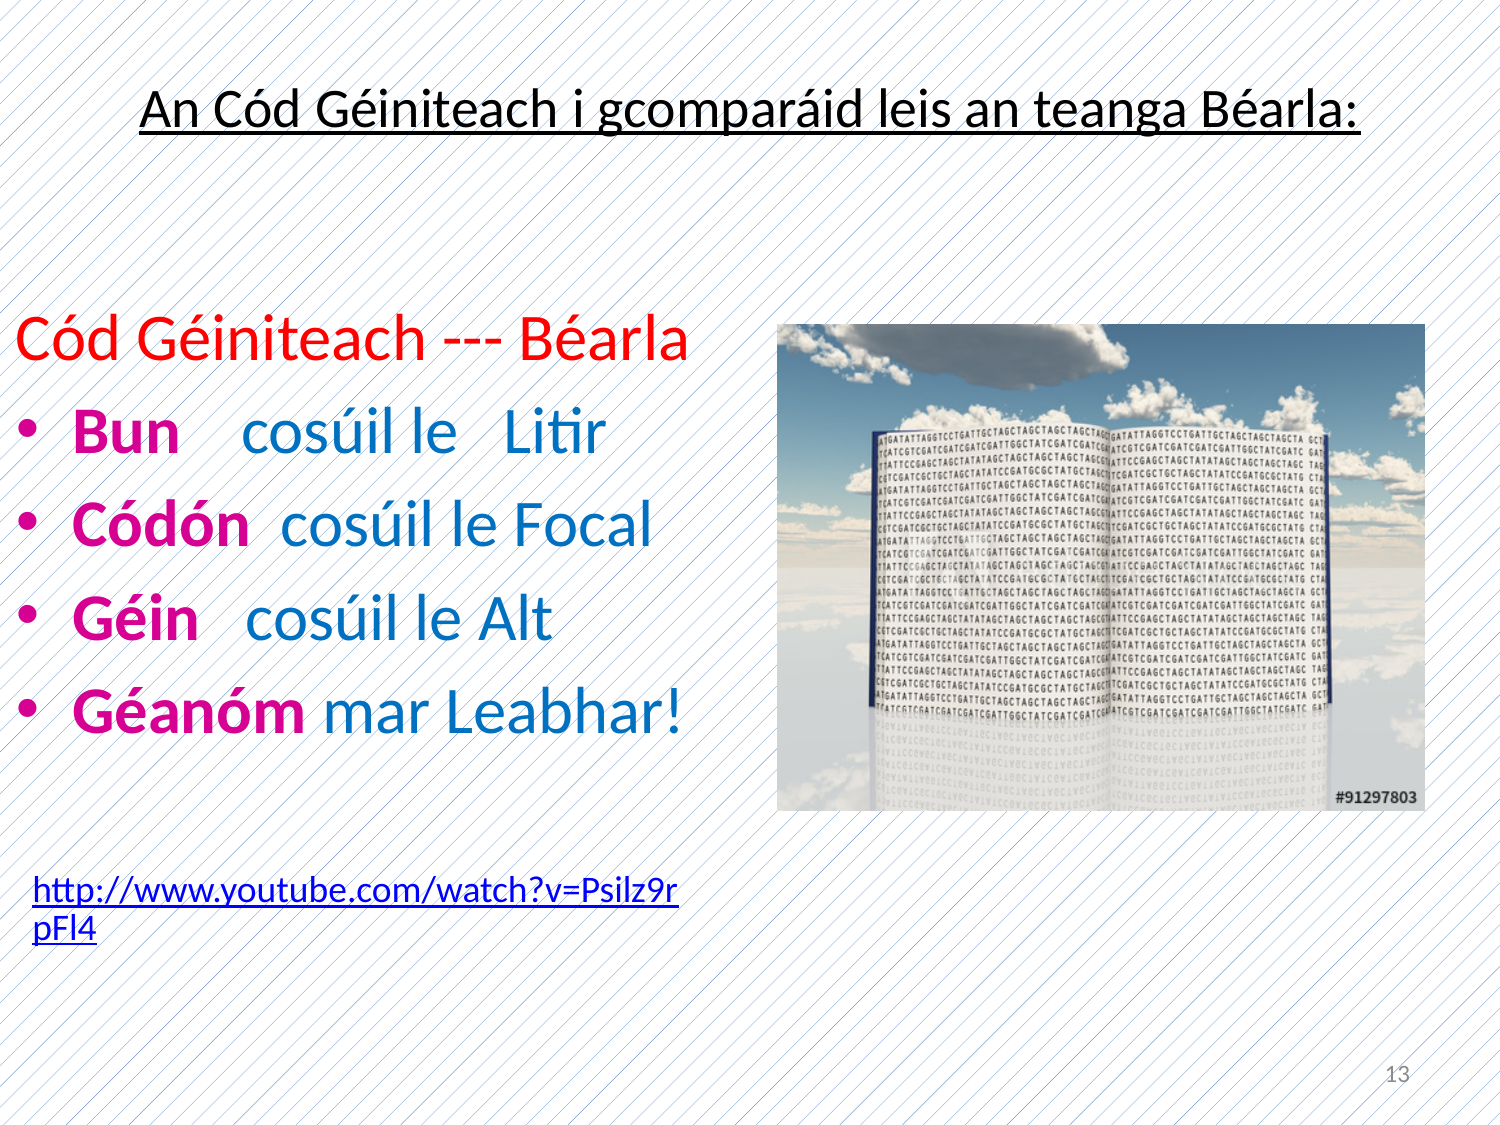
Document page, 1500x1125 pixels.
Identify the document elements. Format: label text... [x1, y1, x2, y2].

text_box http://www.youtube.com/watch?v=Psilz9rpFl4 [17, 857, 713, 918]
title An Cód Géiniteach i gcomparáid leis an teanga Béarla: [75, 45, 1425, 233]
list Cód Géiniteach --- Béarla Bun cosúil le Litir Códón cosúil le Focal Géin cosúil le Alt Géanóm mar Leabhar! [0, 285, 1373, 1029]
picture [777, 324, 1426, 811]
slide_number 13 [1074, 1042, 1425, 1103]
